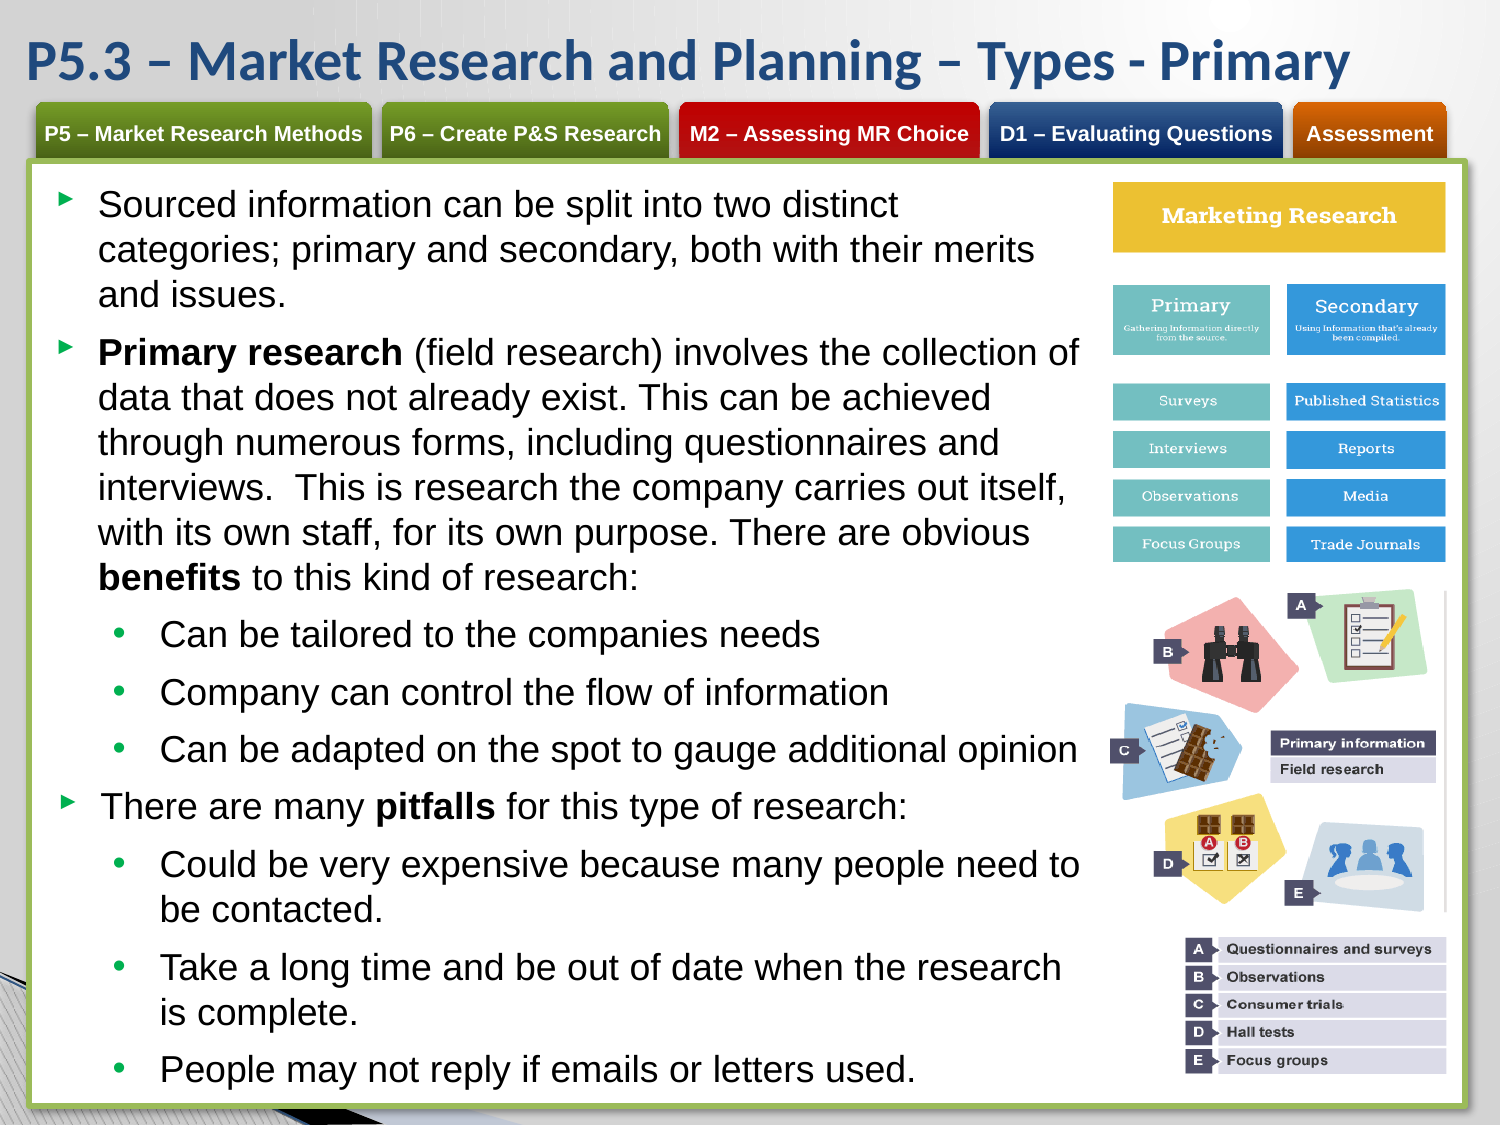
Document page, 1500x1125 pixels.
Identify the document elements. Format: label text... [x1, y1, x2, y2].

list Sourced information can be split into two distinct categories; primary and secondary, both with their merits and issues. Primary research (field research) involves the collection of data that does not already exist. This can be achieved through numerous forms, including questionnaires and interviews. This is research the company carries out itself, with its own staff, for its own purpose. There are obvious benefits to this kind of research: Can be tailored to the companies needs Company can control the flow of information Can be adapted on the spot to gauge additional opinion There are many pitfalls for this type of research: Could be very expensive because many people need to be contacted. Take a long time and be out of date when the research is complete. People may not reply if emails or letters used. [41, 172, 1105, 1118]
picture [1104, 573, 1447, 1081]
title P5.3 – Market Research and Planning – Types - Primary [11, 11, 1465, 102]
picture [289, 1118, 303, 1125]
picture [1104, 182, 1447, 562]
